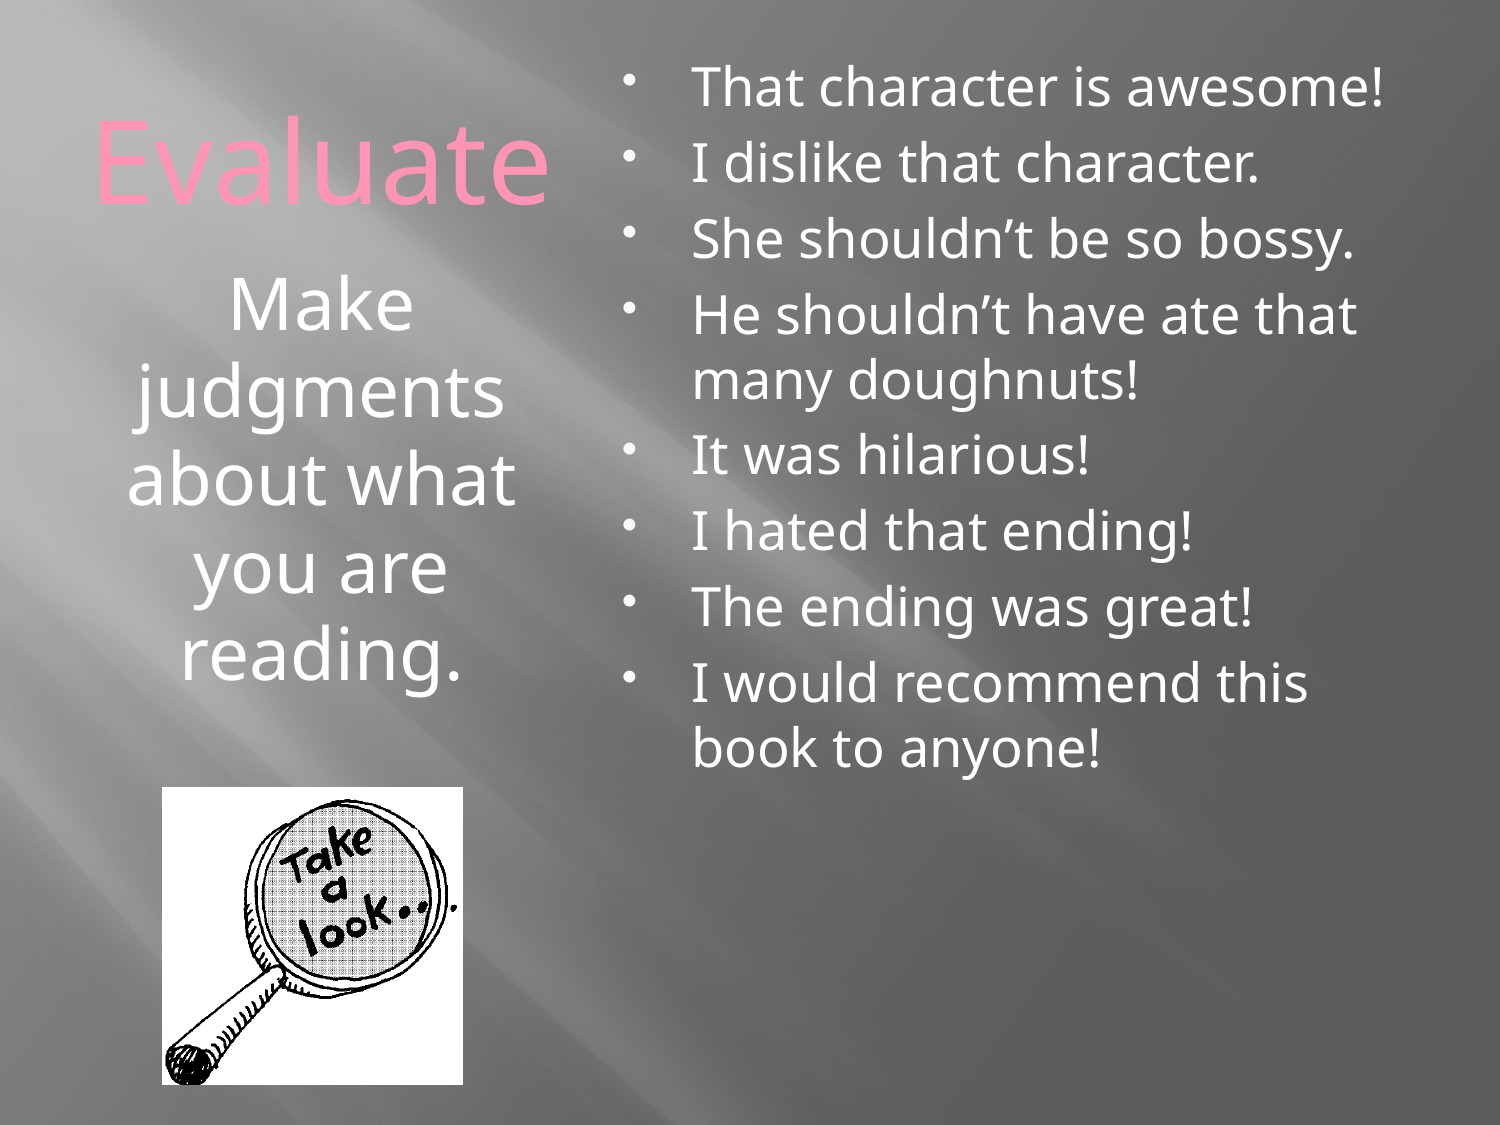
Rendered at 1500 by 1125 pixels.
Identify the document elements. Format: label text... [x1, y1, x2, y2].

list That character is awesome! I dislike that character. She shouldn’t be so bossy. He shouldn’t have ate that many doughnuts! It was hilarious! I hated that ending! The ending was great! I would recommend this book to anyone! [586, 44, 1425, 1005]
picture [162, 787, 463, 1085]
list Make judgments about what you are reading. [75, 249, 569, 1005]
title Evaluate [75, 44, 569, 236]
